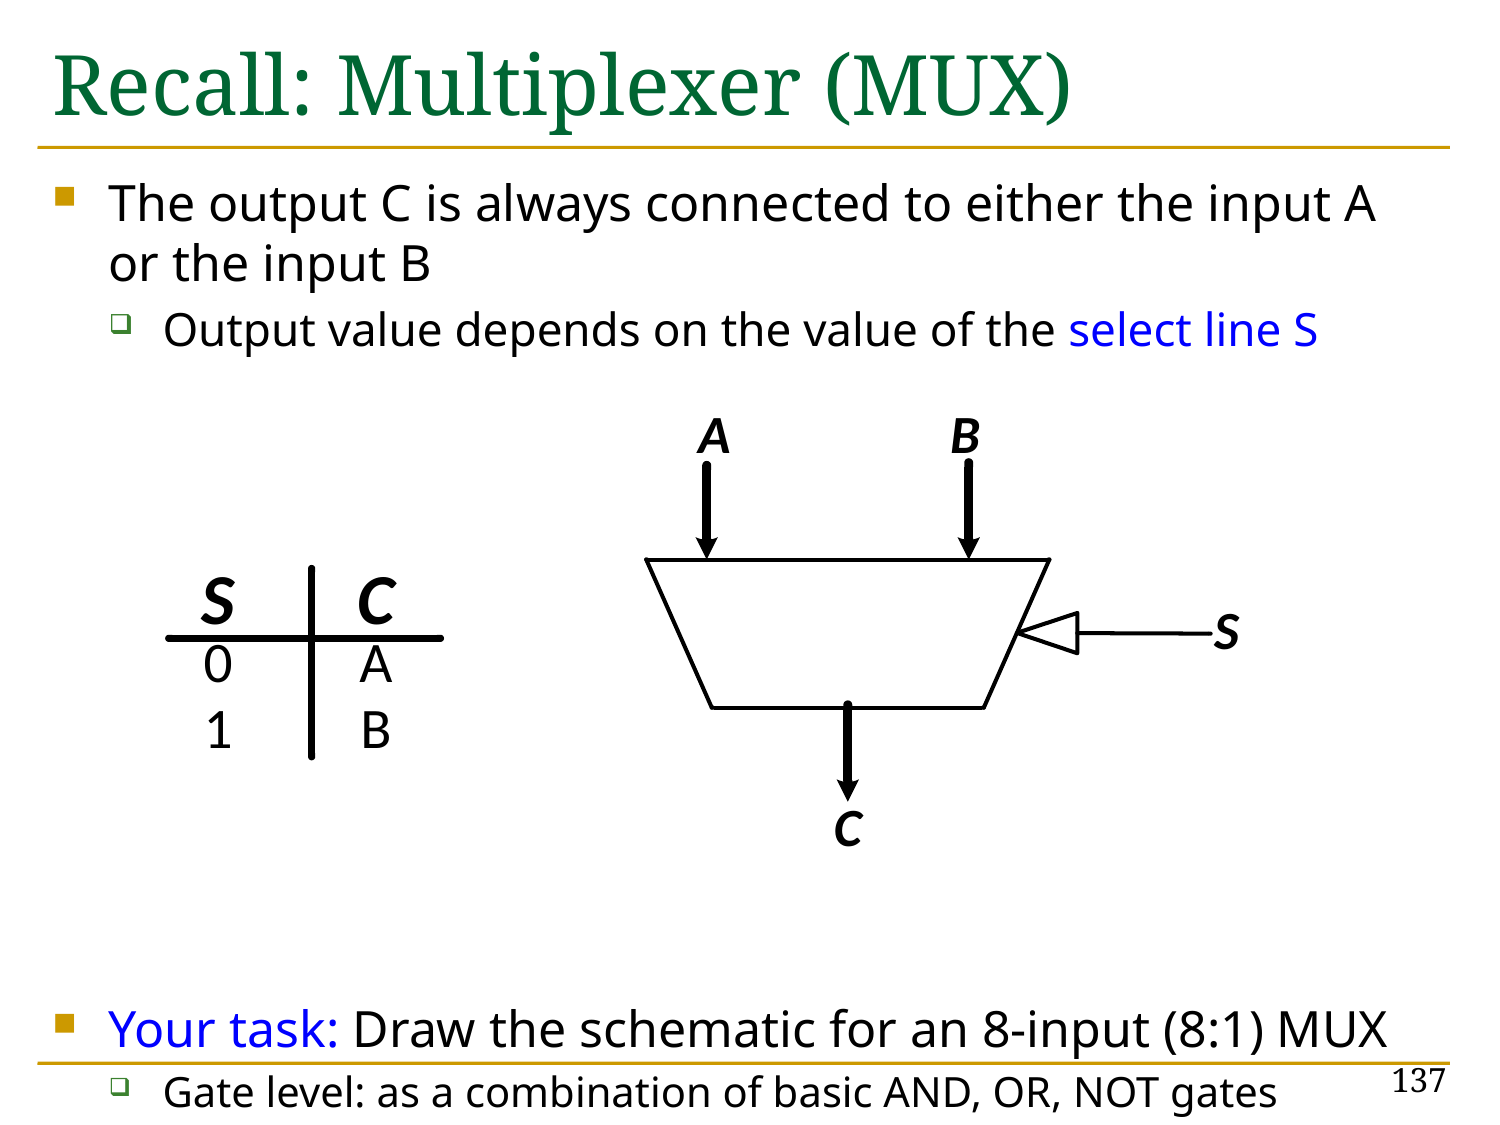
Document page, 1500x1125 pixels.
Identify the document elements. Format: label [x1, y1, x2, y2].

picture [162, 535, 445, 793]
picture [642, 387, 1267, 888]
title [37, 24, 1450, 163]
list [37, 163, 1450, 1016]
slide_number [1111, 1036, 1462, 1112]
